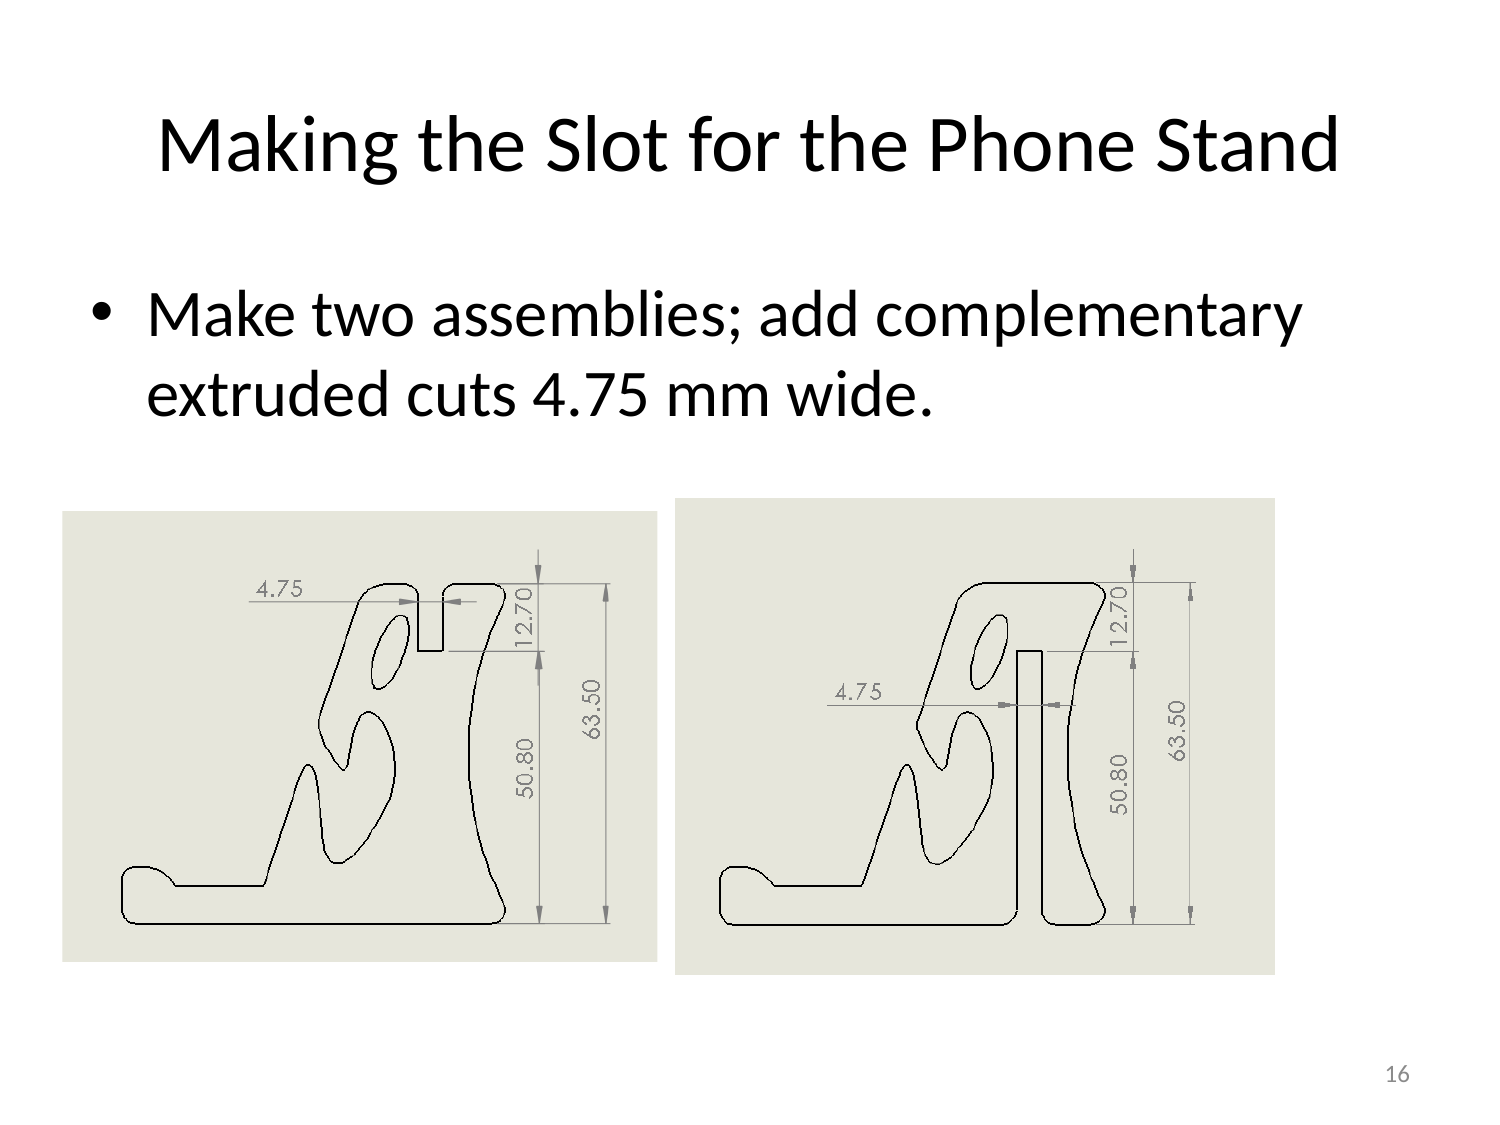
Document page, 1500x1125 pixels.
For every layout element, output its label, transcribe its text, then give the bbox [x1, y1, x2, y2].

list Make two assemblies; add complementary extruded cuts 4.75 mm wide. [75, 262, 1425, 1005]
slide_number 16 [1074, 1042, 1425, 1103]
picture [62, 510, 658, 962]
picture [674, 498, 1276, 976]
title Making the Slot for the Phone Stand [75, 45, 1425, 233]
